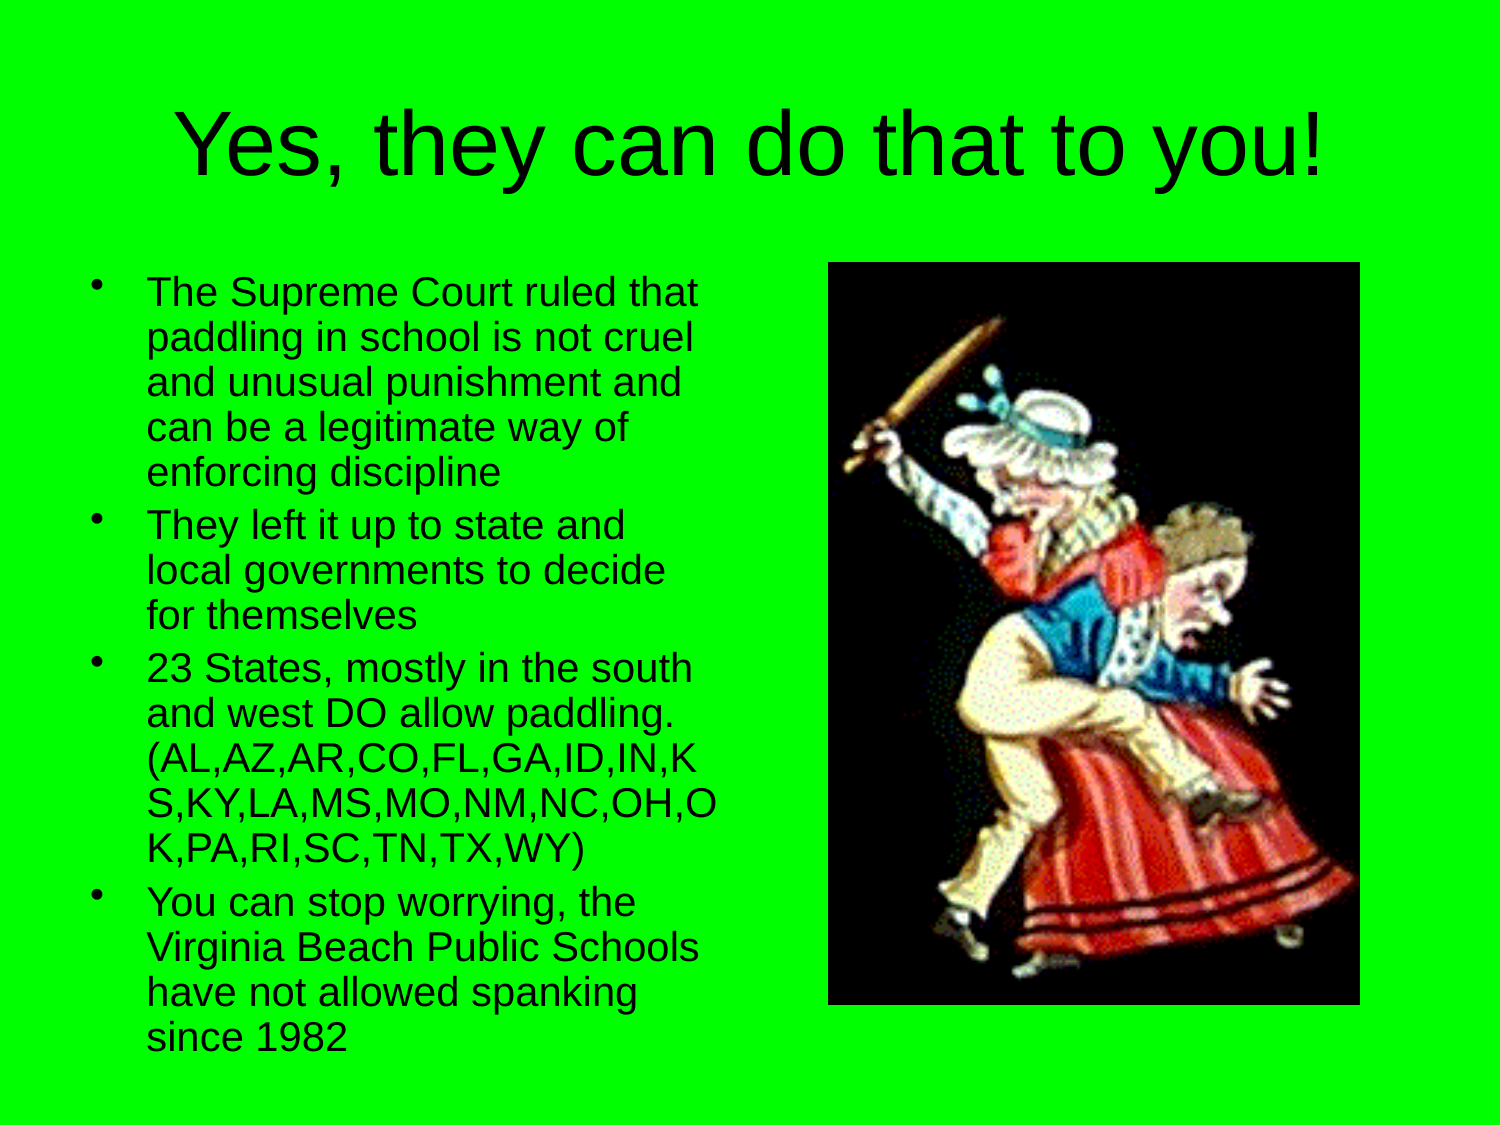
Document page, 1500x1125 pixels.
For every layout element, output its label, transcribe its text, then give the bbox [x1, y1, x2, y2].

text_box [827, 262, 1360, 1006]
title Yes, they can do that to you! [75, 45, 1425, 233]
list The Supreme Court ruled that paddling in school is not cruel and unusual punishment and can be a legitimate way of enforcing discipline They left it up to state and local governments to decide for themselves 23 States, mostly in the south and west DO allow paddling. (AL,AZ,AR,CO,FL,GA,ID,IN,KS,KY,LA,MS,MO,NM,NC,OH,OK,PA,RI,SC,TN,TX,WY) You can stop worrying, the Virginia Beach Public Schools have not allowed spanking since 1982 [75, 262, 738, 1063]
